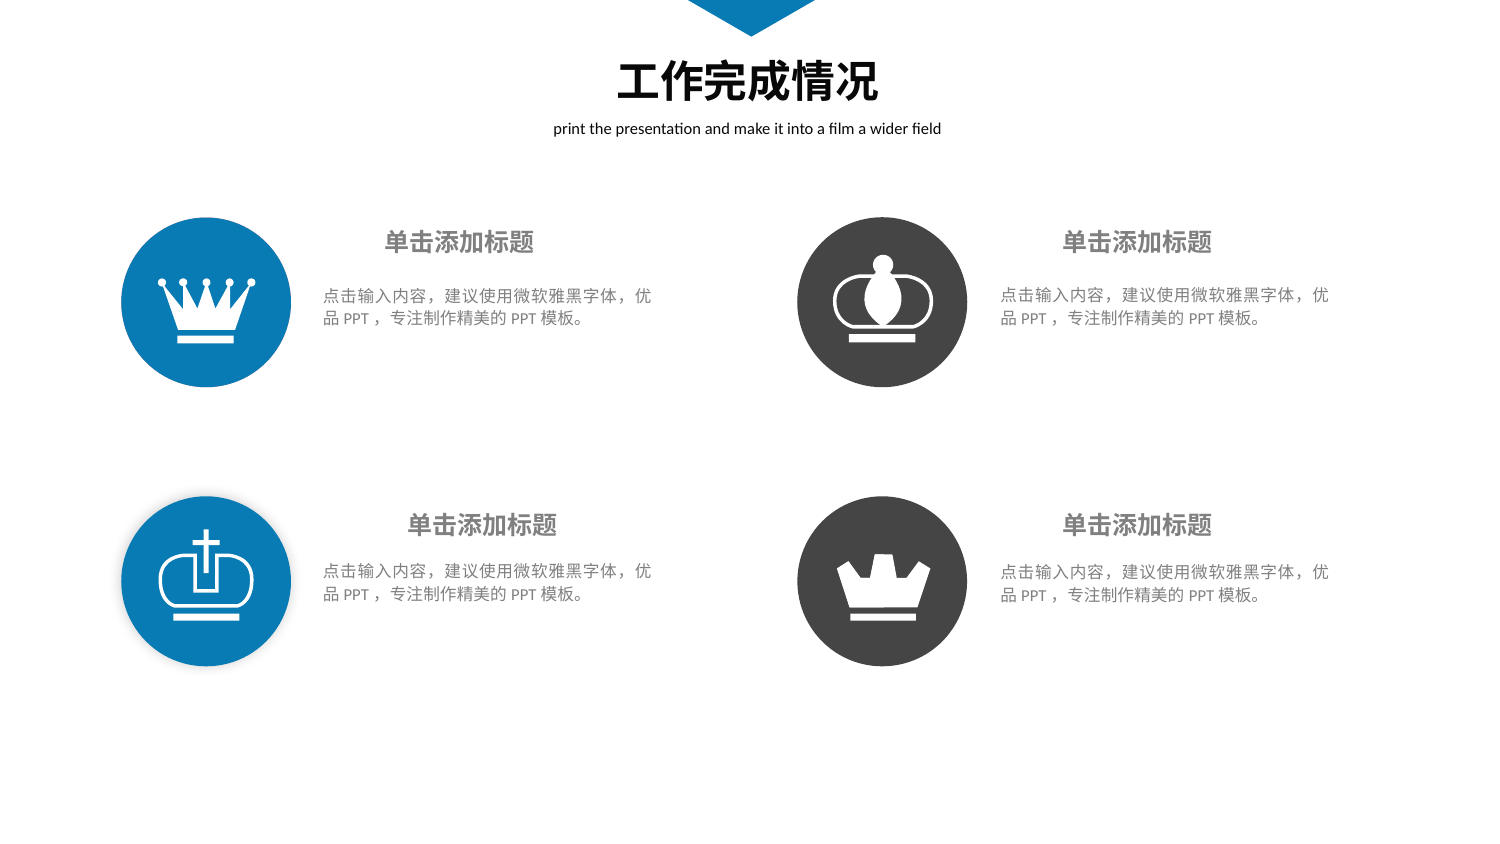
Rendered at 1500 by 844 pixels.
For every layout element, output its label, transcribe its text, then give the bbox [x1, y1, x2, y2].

text_box print the presentation and make it into a film a wider field [495, 110, 1000, 146]
text_box [685, 0, 816, 38]
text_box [973, 498, 1357, 618]
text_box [973, 215, 1357, 342]
text_box 工作完成情况 [510, 46, 985, 110]
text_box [295, 215, 680, 342]
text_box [121, 217, 291, 388]
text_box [797, 496, 968, 667]
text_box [295, 498, 680, 618]
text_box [121, 496, 291, 667]
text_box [797, 217, 968, 388]
